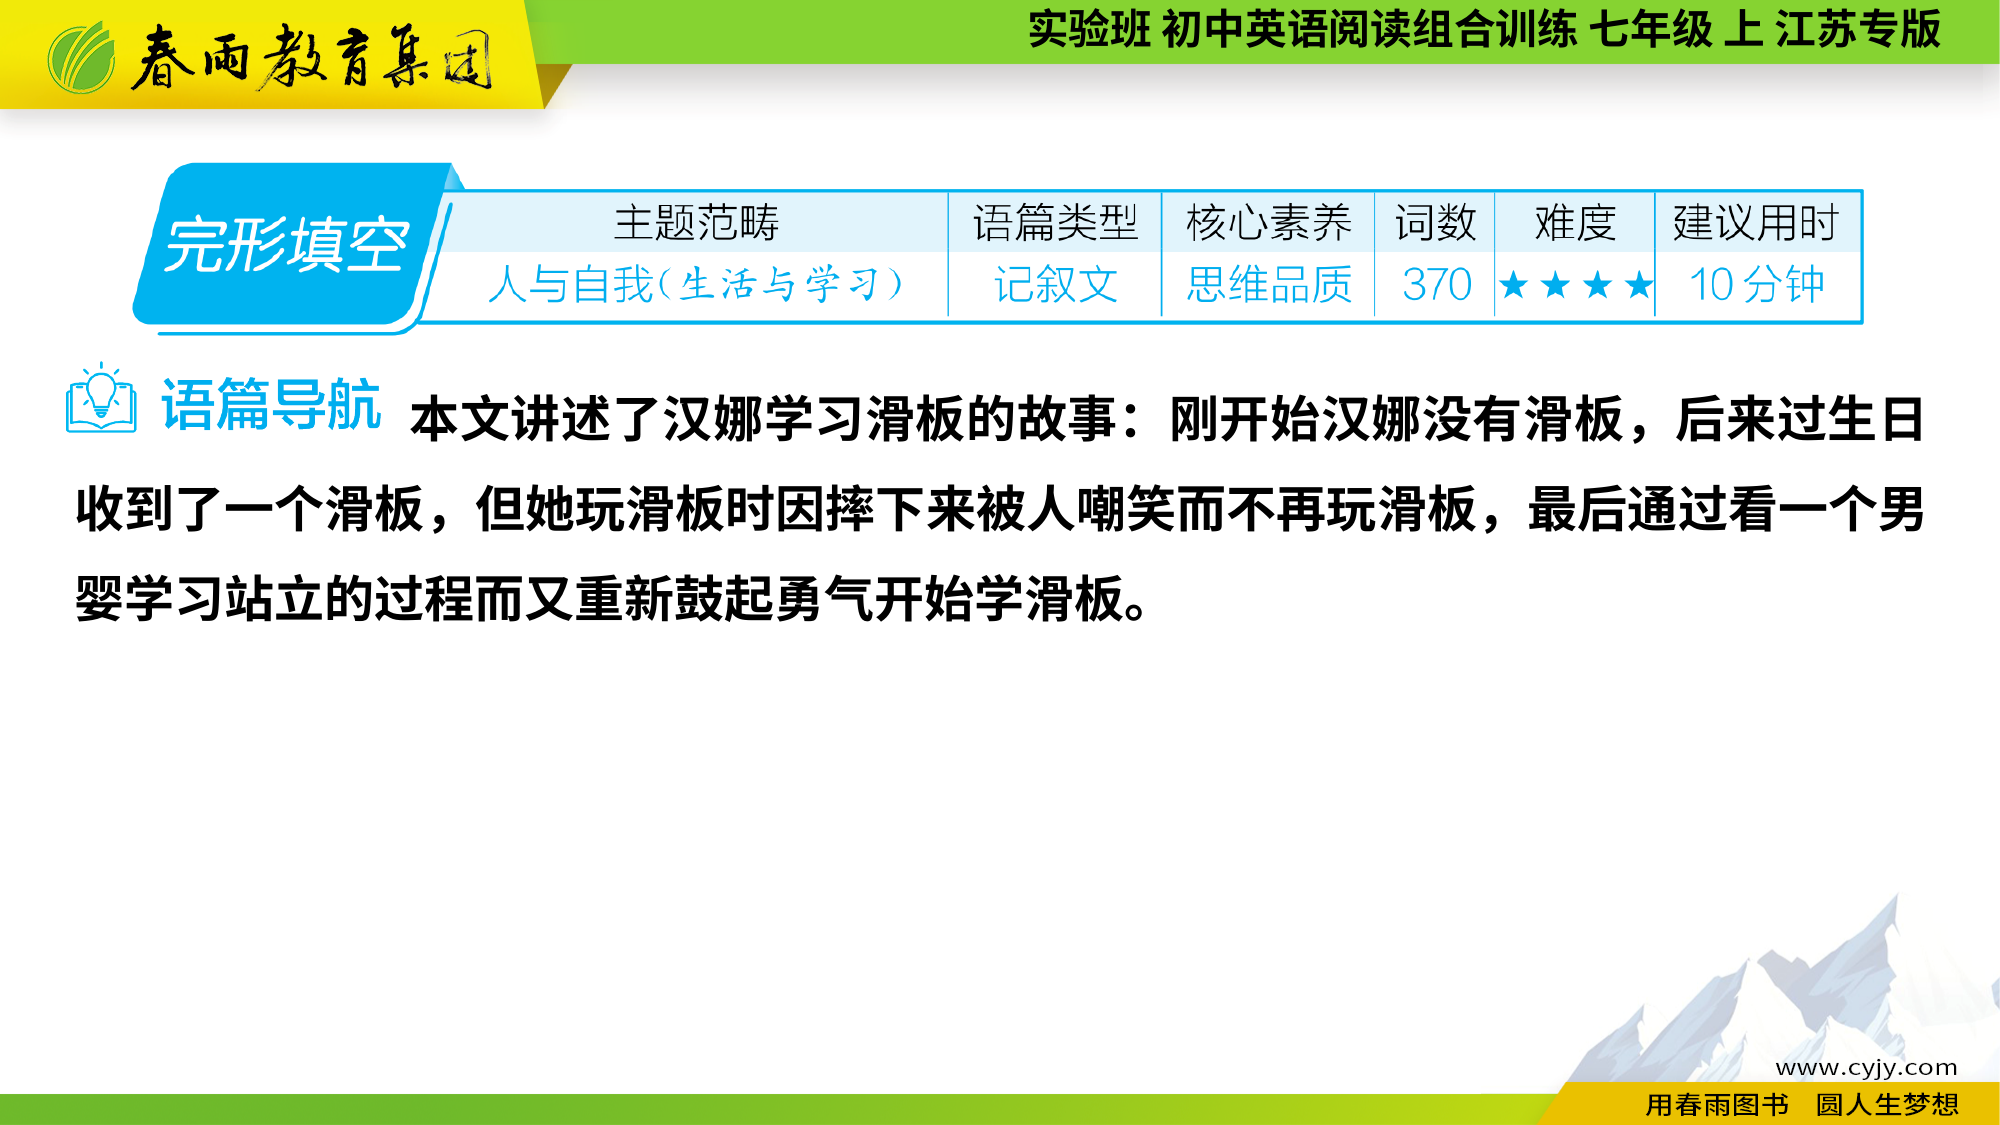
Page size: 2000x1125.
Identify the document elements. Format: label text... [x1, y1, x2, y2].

picture [0, 0, 2000, 1125]
list 本文讲述了汉娜学习滑板的故事：刚开始汉娜没有滑板，后来过生日收到了一个滑板，但她玩滑板时因摔下来被人嘲笑而不再玩滑板，最后通过看一个男婴学习站立的过程而又重新鼓起勇气开始学滑板。 [59, 349, 1944, 626]
